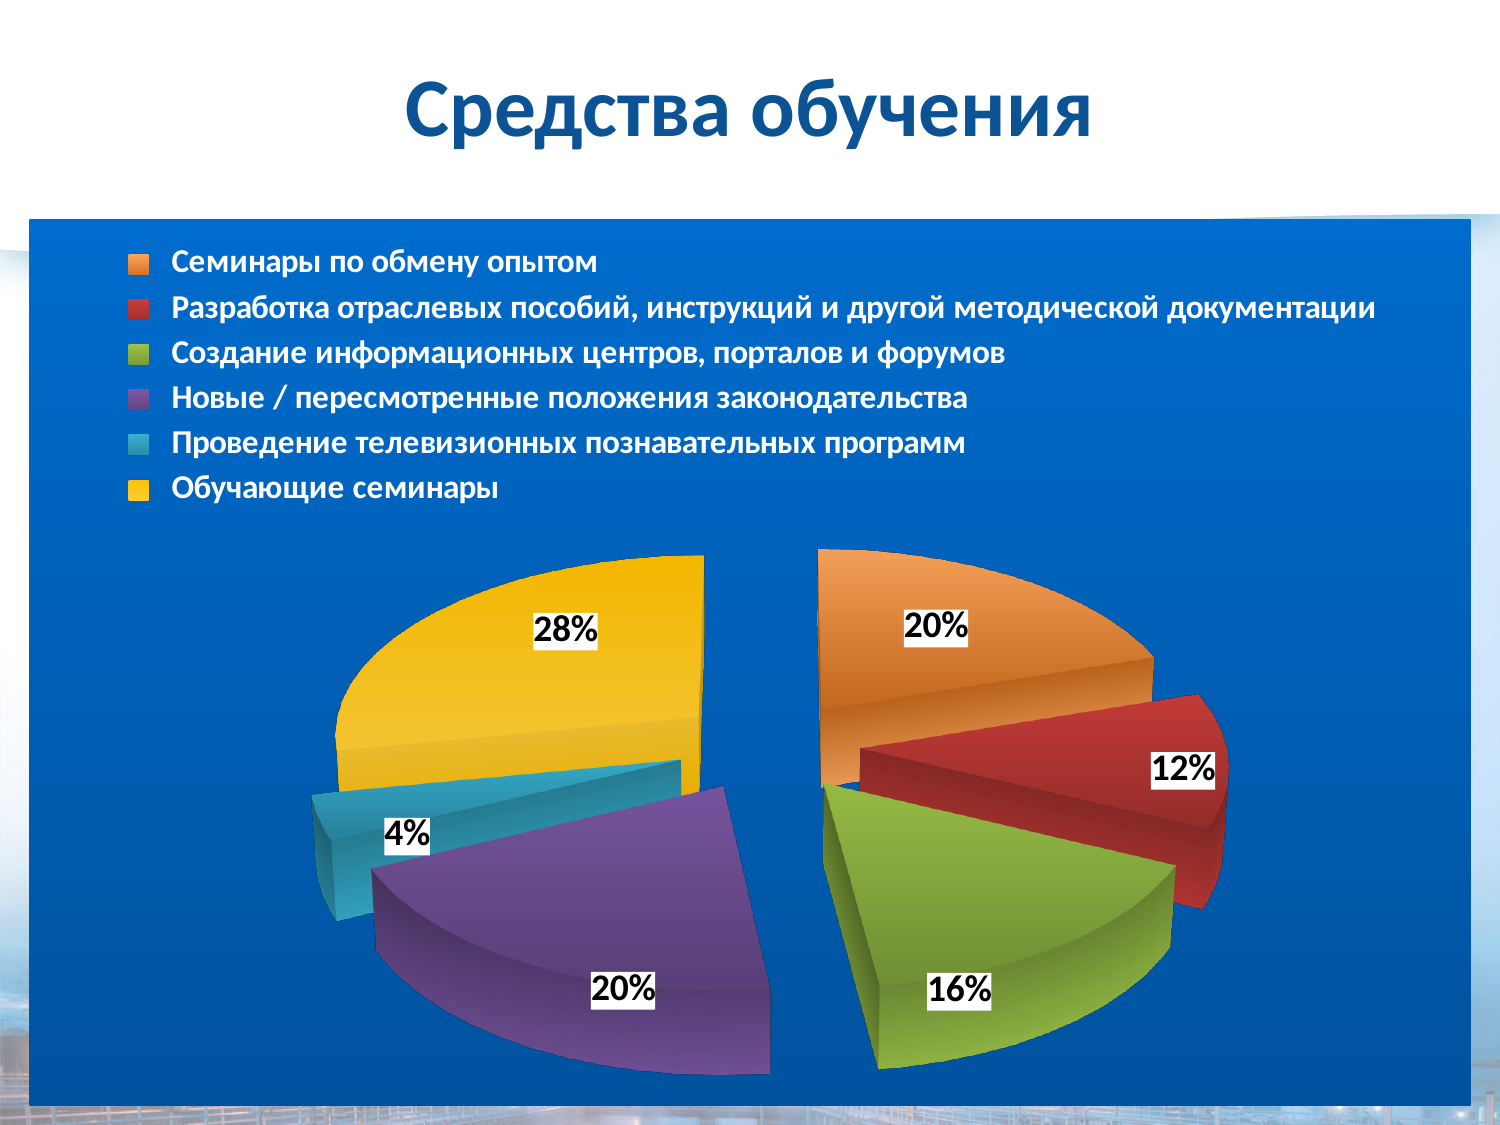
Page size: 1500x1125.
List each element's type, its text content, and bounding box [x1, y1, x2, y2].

chart [29, 219, 1471, 1107]
title Средства обучения [75, 19, 1425, 207]
picture [0, 215, 1500, 1125]
